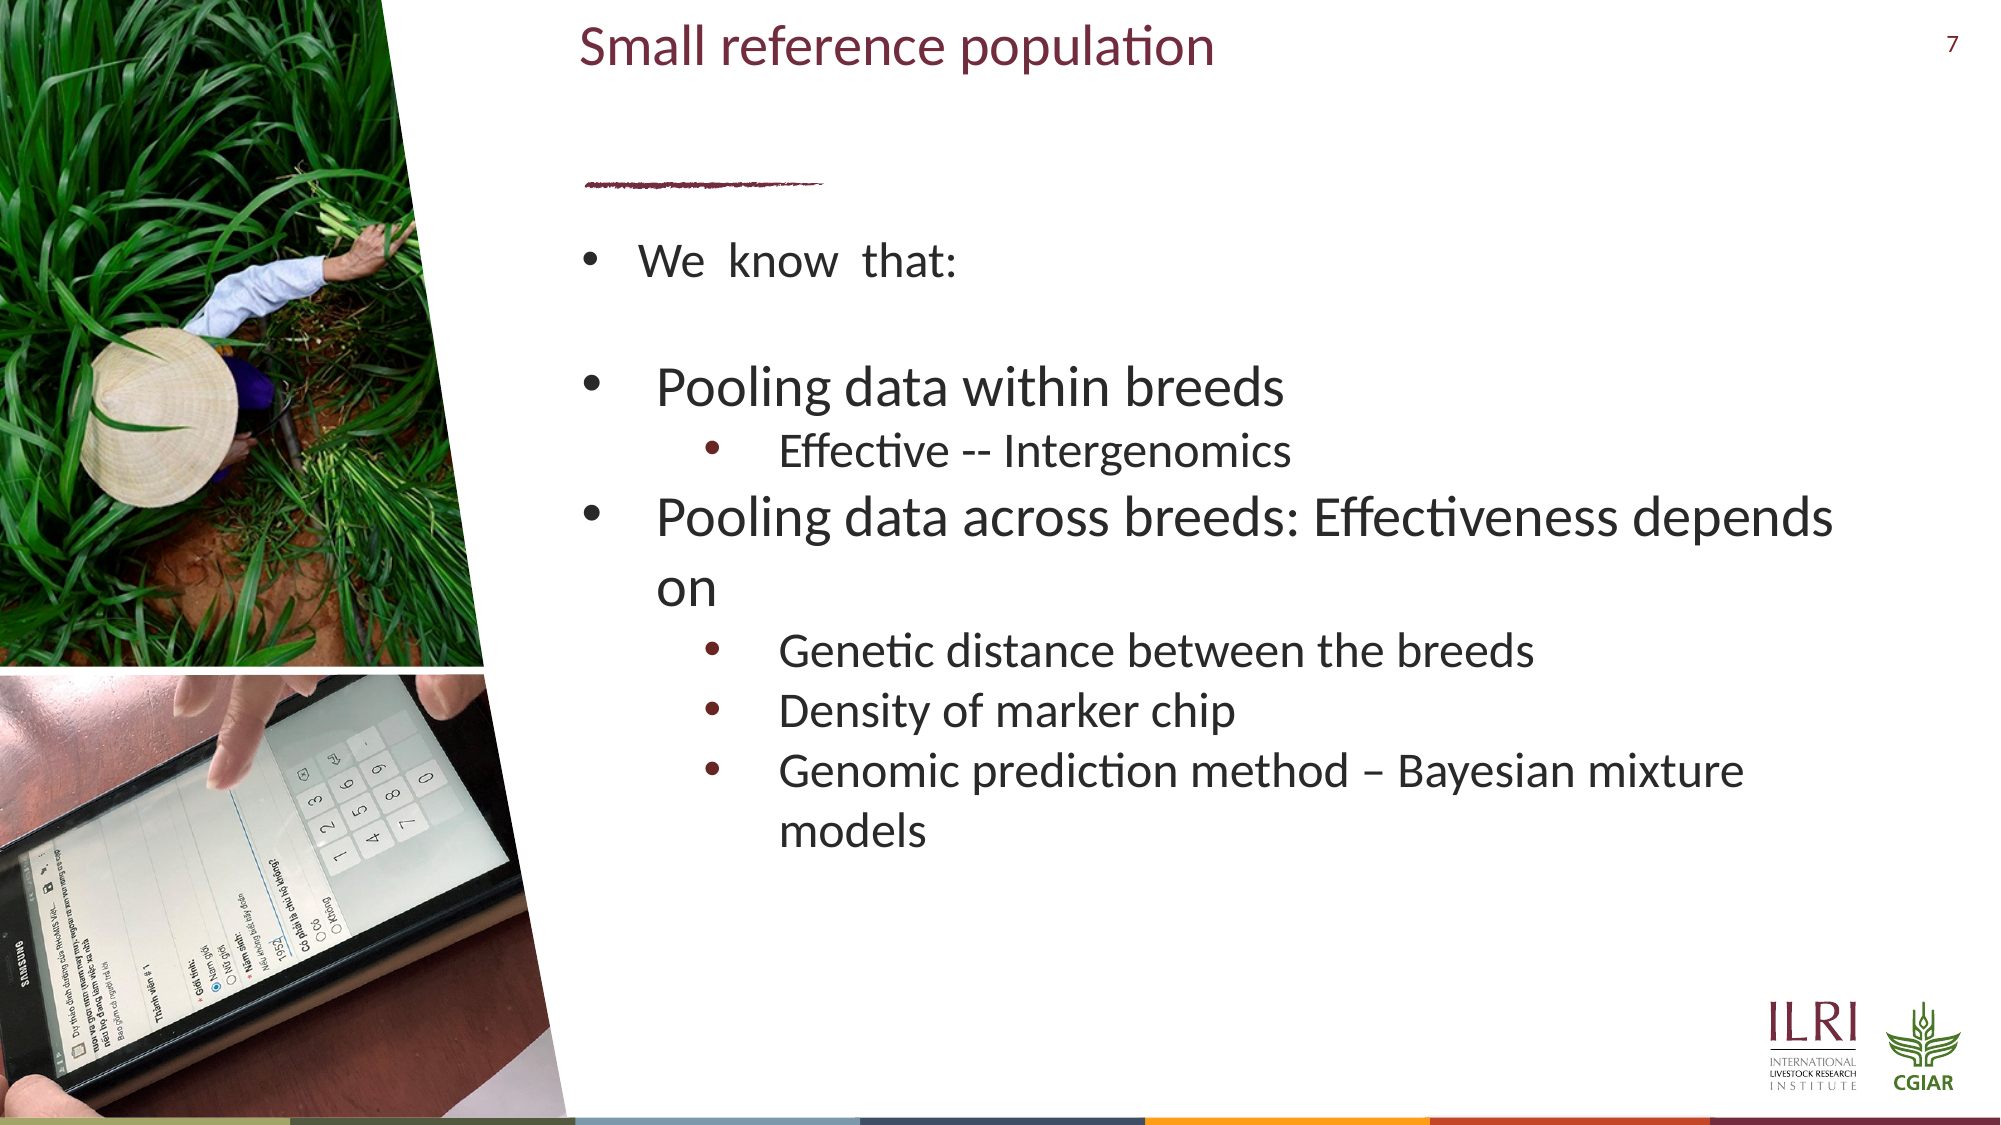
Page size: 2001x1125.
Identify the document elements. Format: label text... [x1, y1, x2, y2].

picture [0, 674, 568, 1118]
title Small reference population [564, 0, 1927, 183]
list We know that: Pooling data within breeds Effective -- Intergenomics Pooling data across breeds: Effectiveness depends on Genetic distance between the breeds Density of marker chip Genomic prediction method – Bayesian mixture models [566, 220, 1897, 971]
picture [0, 0, 485, 667]
